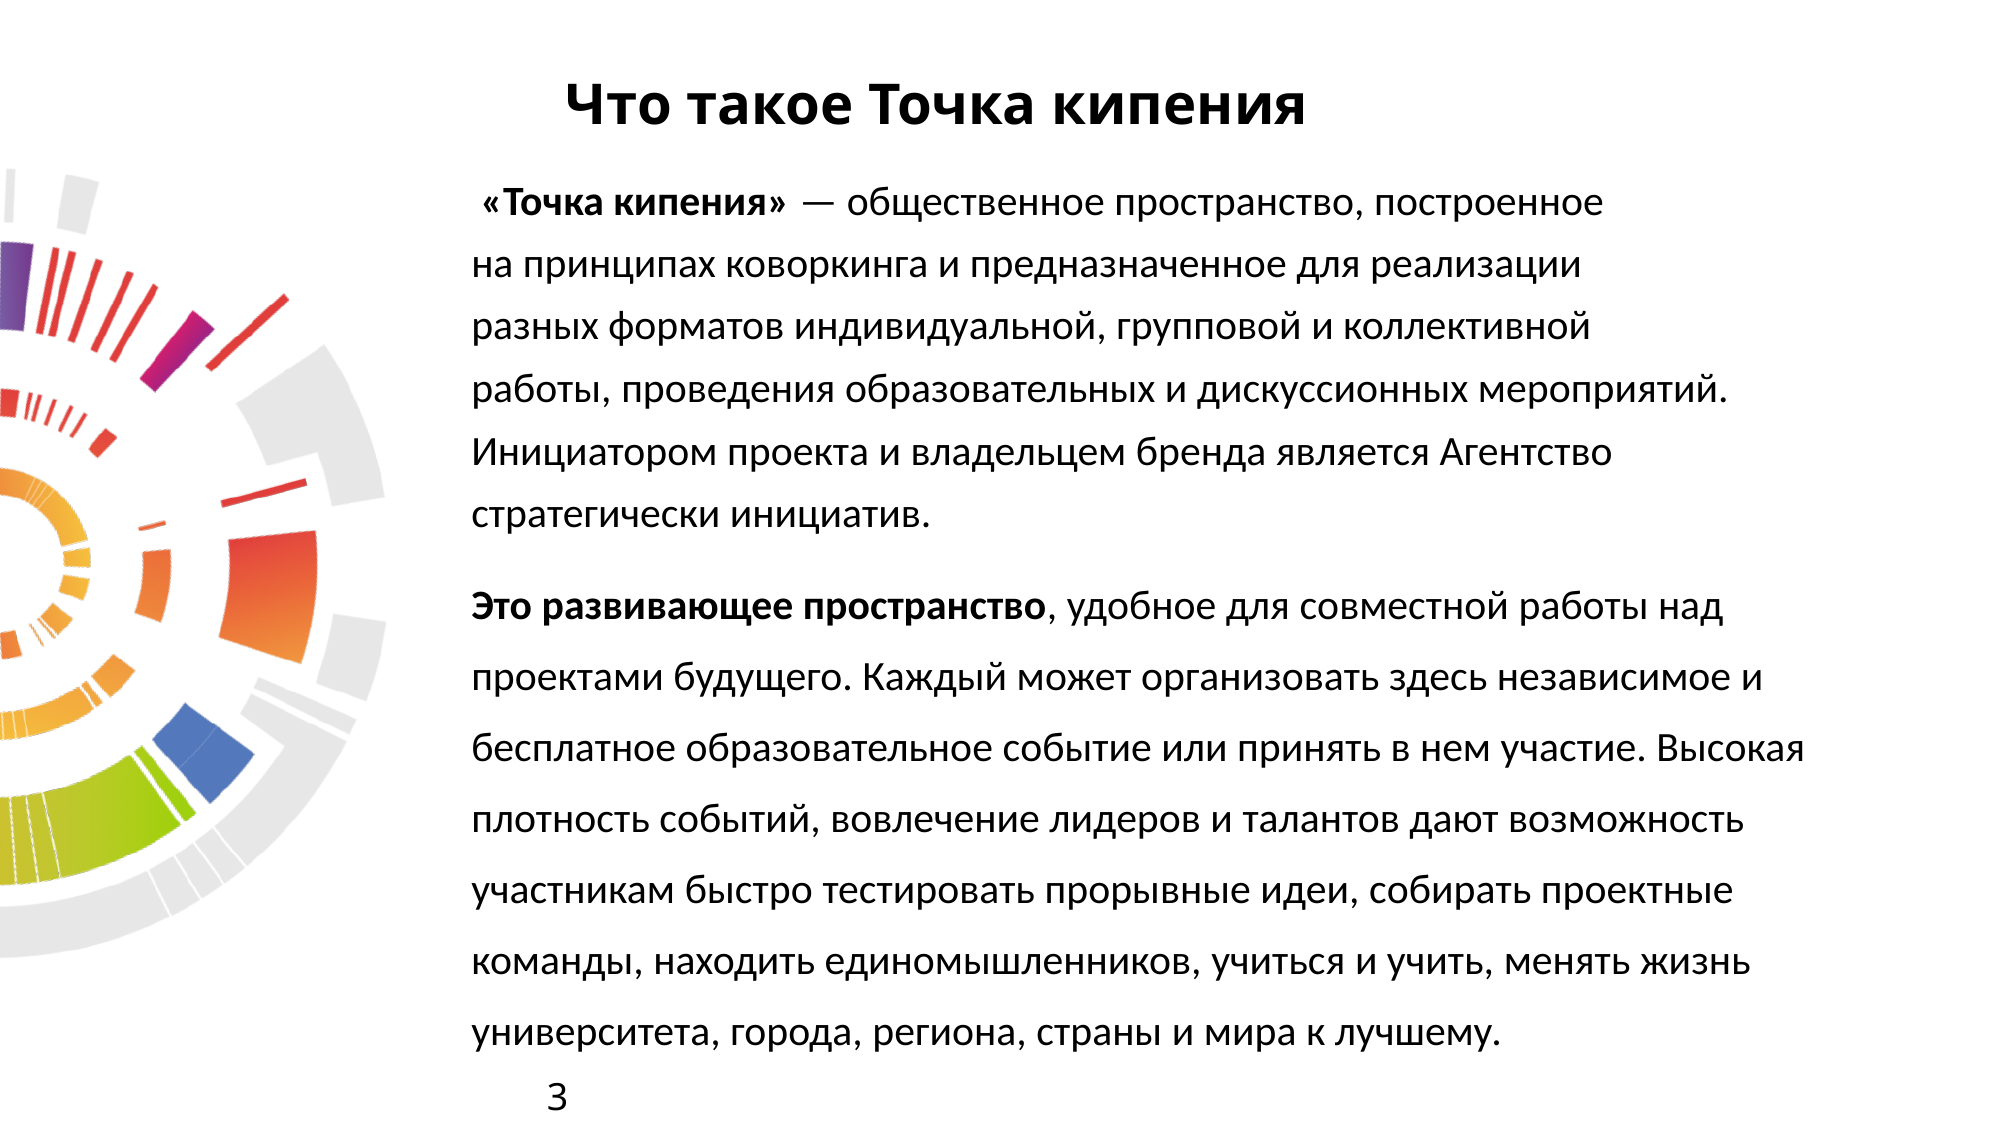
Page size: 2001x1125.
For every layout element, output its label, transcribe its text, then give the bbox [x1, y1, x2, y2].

list «Точка кипения» — общественное пространство, построенное на принципах коворкинга и предназначенное для реализации разных форматов индивидуальной, групповой и коллективной работы, проведения образовательных и дискуссионных мероприятий. Инициатором проекта и владельцем бренда является Агентство стратегически инициатив. Это развивающее пространство, удобное для совместной работы над проектами будущего. Каждый может организовать здесь независимое и бесплатное образовательное событие или принять в нем участие. Высокая плотность событий, вовлечение лидеров и талантов дают возможность участникам быстро тестировать прорывные идеи, собирать проектные команды, находить единомышленников, учиться и учить, менять жизнь университета, города, региона, страны и мира к лучшему. [463, 175, 1852, 1083]
title Что такое Точка кипения [557, 61, 1870, 223]
picture [0, 79, 478, 971]
slide_number 3 [538, 1064, 578, 1125]
